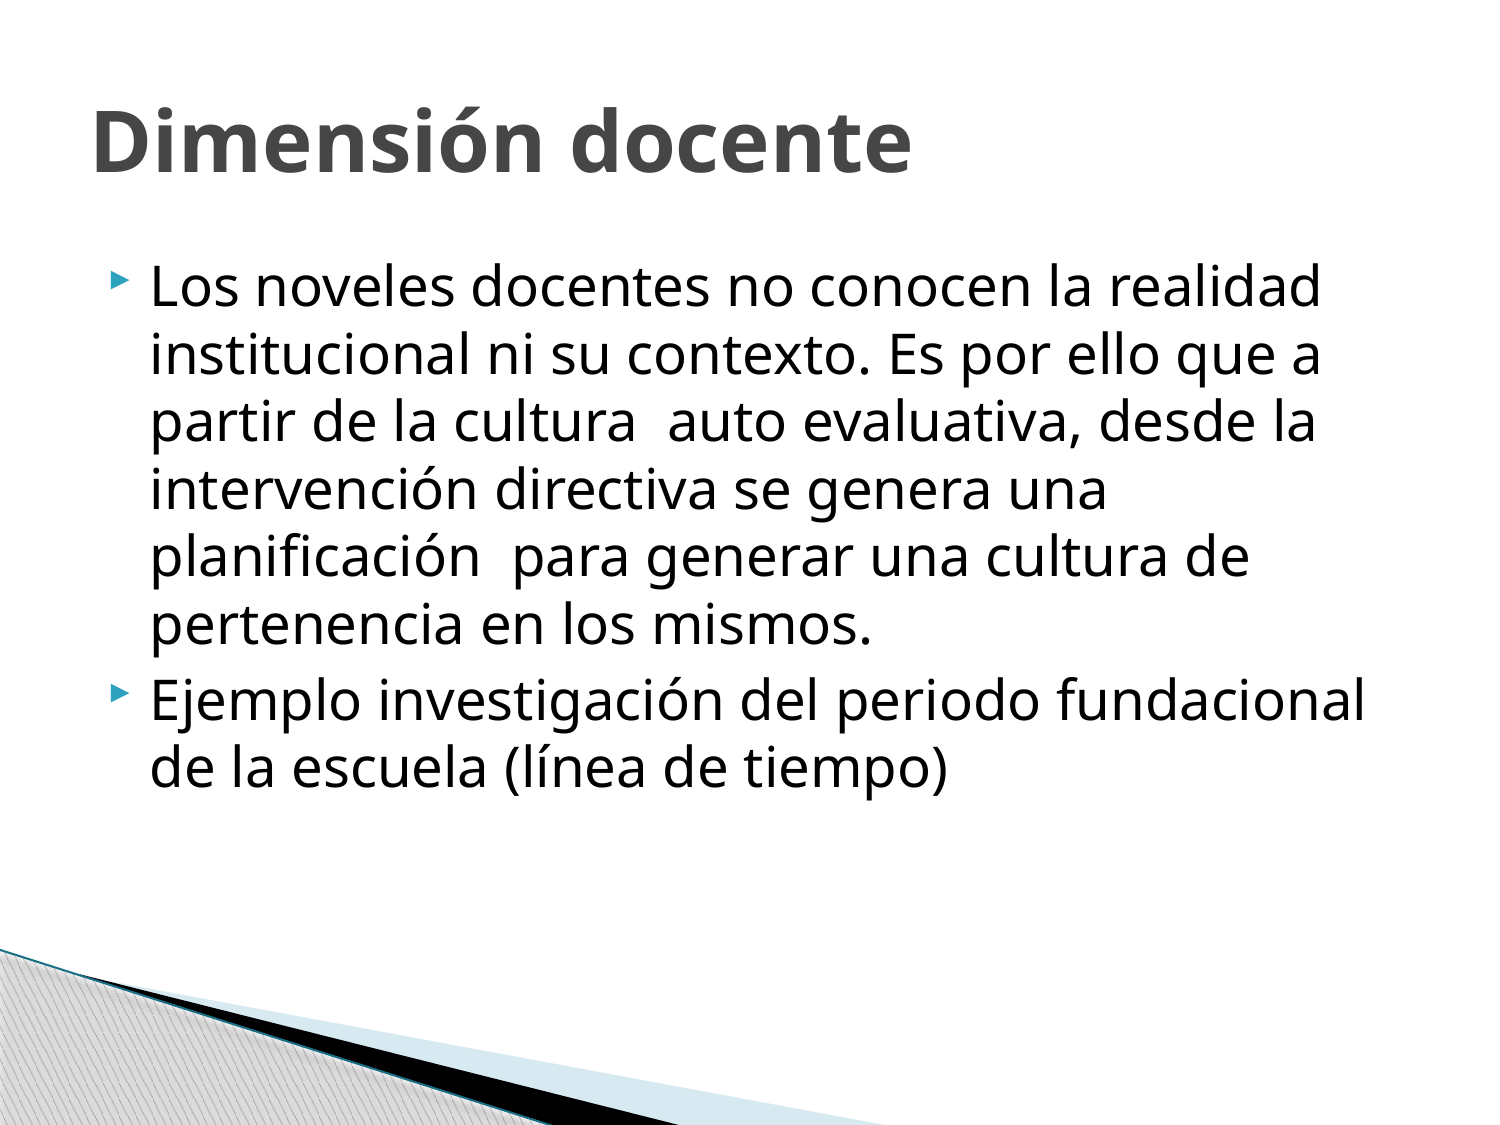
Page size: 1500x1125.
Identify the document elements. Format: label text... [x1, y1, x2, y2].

title Dimensión docente [75, 45, 1425, 233]
list Los noveles docentes no conocen la realidad institucional ni su contexto. Es por ello que a partir de la cultura auto evaluativa, desde la intervención directiva se genera una planificación para generar una cultura de pertenencia en los mismos. Ejemplo investigación del periodo fundacional de la escuela (línea de tiempo) [75, 243, 1425, 986]
